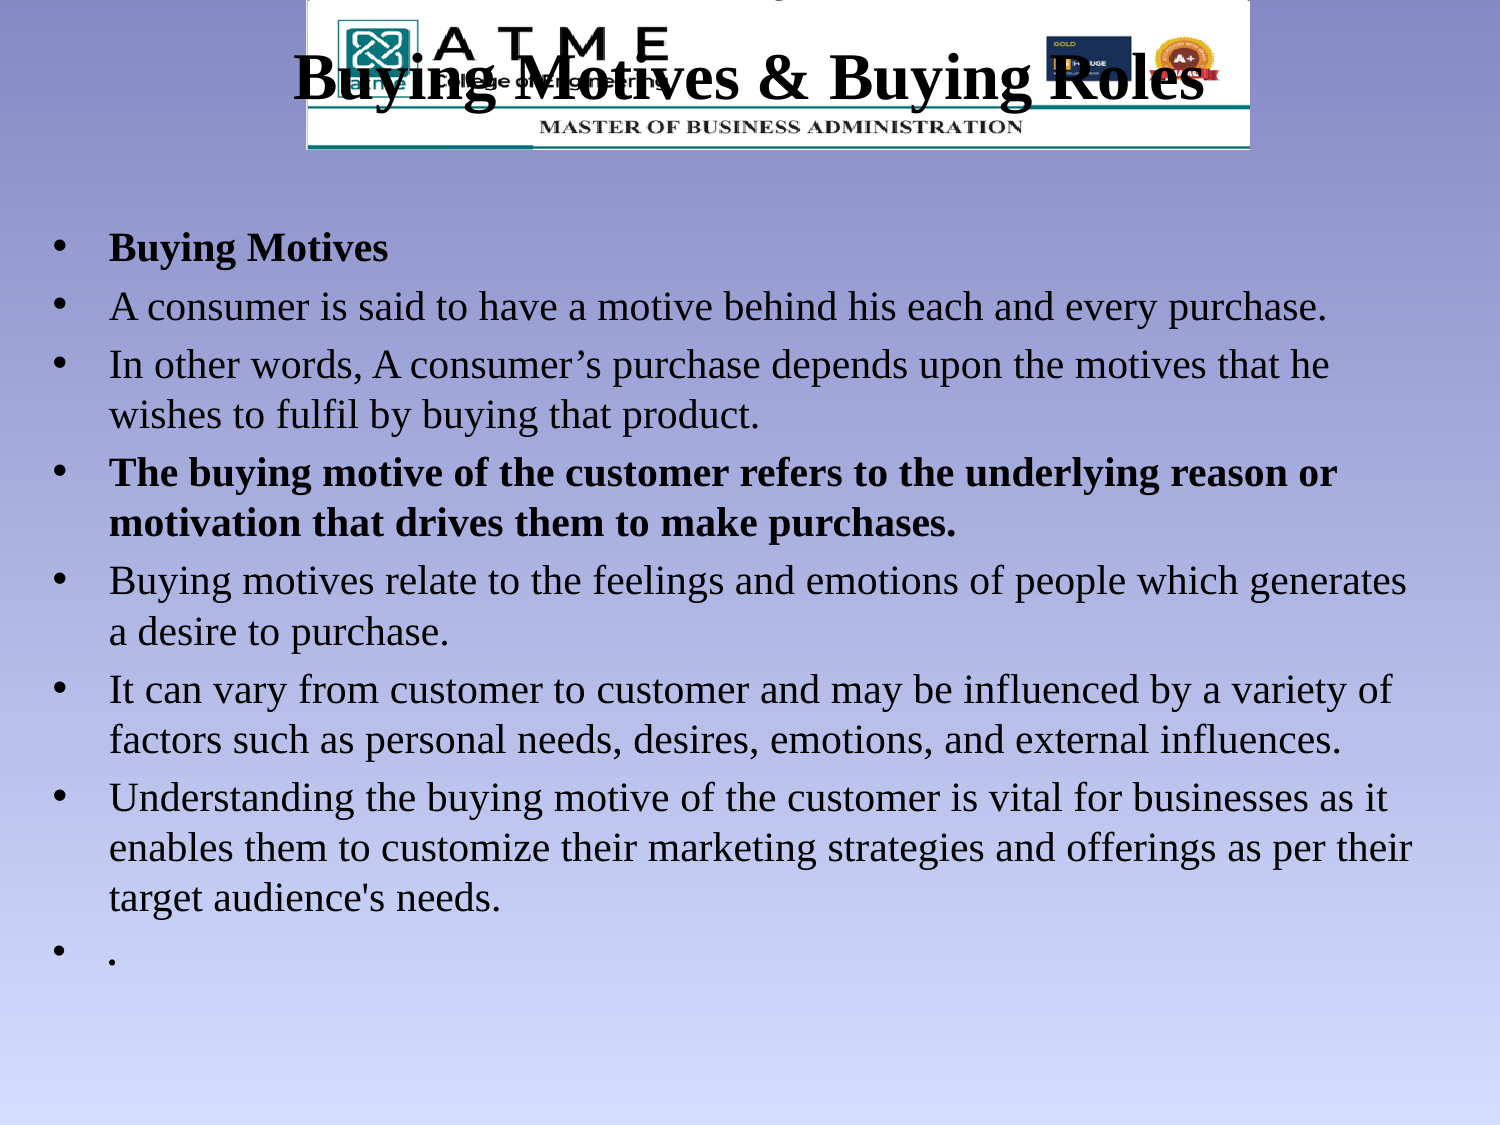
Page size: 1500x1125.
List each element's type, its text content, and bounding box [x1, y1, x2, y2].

title Buying Motives & Buying Roles [75, 45, 1425, 100]
picture [306, 0, 1250, 45]
picture [306, 100, 1250, 150]
list Buying Motives A consumer is said to have a motive behind his each and every purchase. In other words, A consumer’s purchase depends upon the motives that he wishes to fulfil by buying that product. The buying motive of the customer refers to the underlying reason or motivation that drives them to make purchases. Buying motives relate to the feelings and emotions of people which generates a desire to purchase. It can vary from customer to customer and may be influenced by a variety of factors such as personal needs, desires, emotions, and external influences. Understanding the buying motive of the customer is vital for businesses as it enables them to customize their marketing strategies and offerings as per their target audience's needs. . [37, 212, 1450, 1088]
